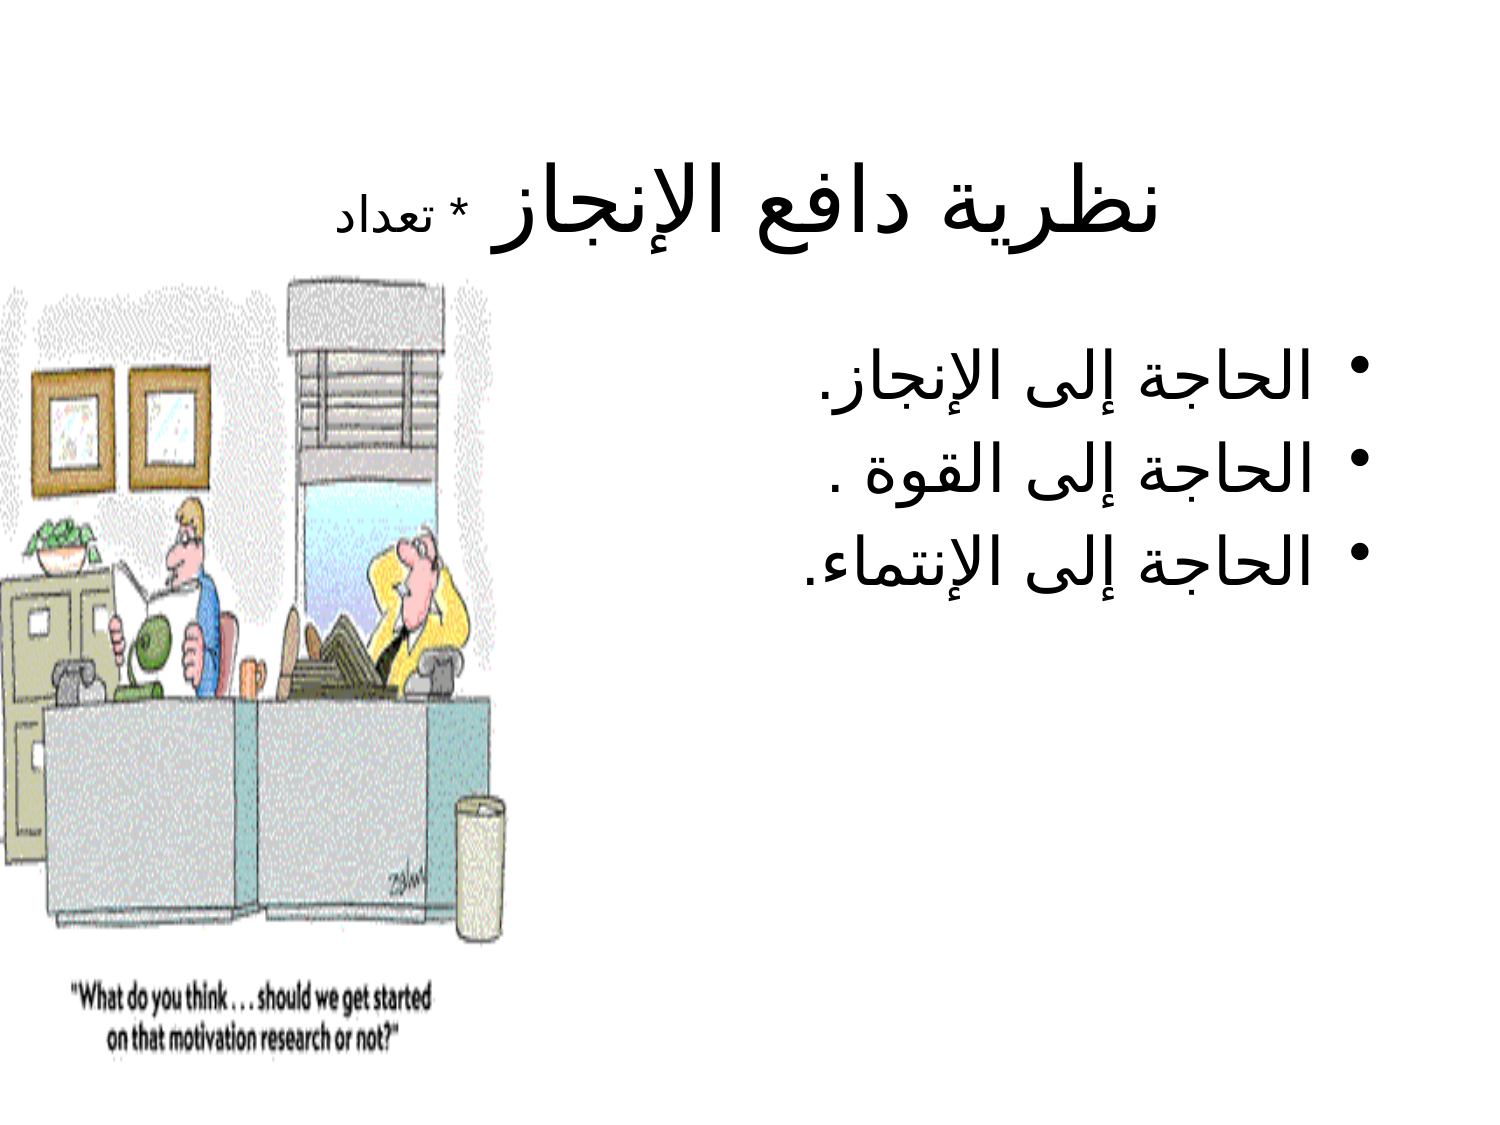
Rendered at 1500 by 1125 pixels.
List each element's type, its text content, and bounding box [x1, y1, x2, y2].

list الحاجة إلى الإنجاز. الحاجة إلى القوة . الحاجة إلى الإنتماء. [519, 324, 1388, 1001]
picture [0, 255, 514, 1125]
title نظرية دافع الإنجاز * تعداد [111, 101, 1388, 290]
